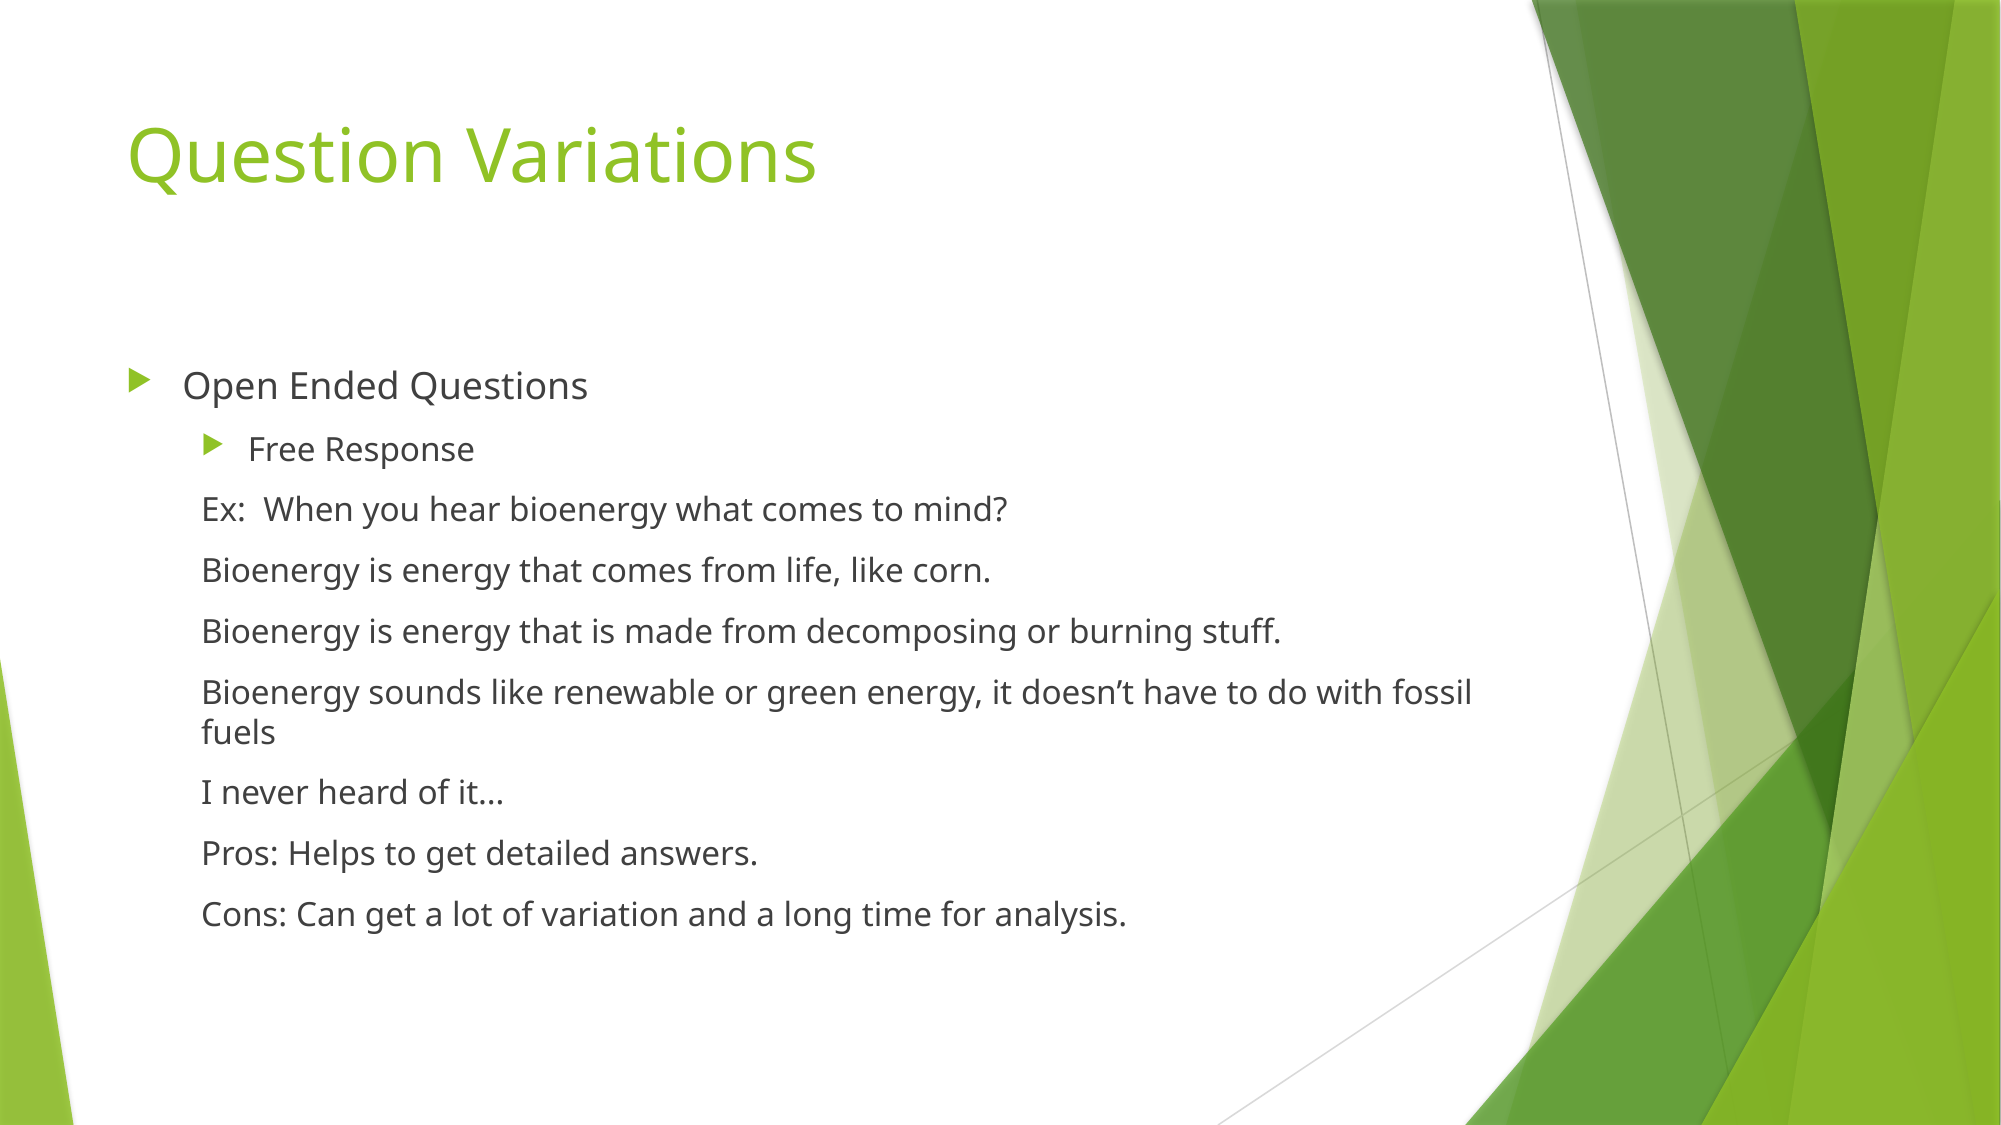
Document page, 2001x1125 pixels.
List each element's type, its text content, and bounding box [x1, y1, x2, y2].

list Open Ended Questions Free Response Ex: When you hear bioenergy what comes to mind? Bioenergy is energy that comes from life, like corn. Bioenergy is energy that is made from decomposing or burning stuff. Bioenergy sounds like renewable or green energy, it doesn’t have to do with fossil fuels I never heard of it… Pros: Helps to get detailed answers. Cons: Can get a lot of variation and a long time for analysis. [111, 354, 1522, 992]
title Question Variations [111, 99, 1522, 317]
